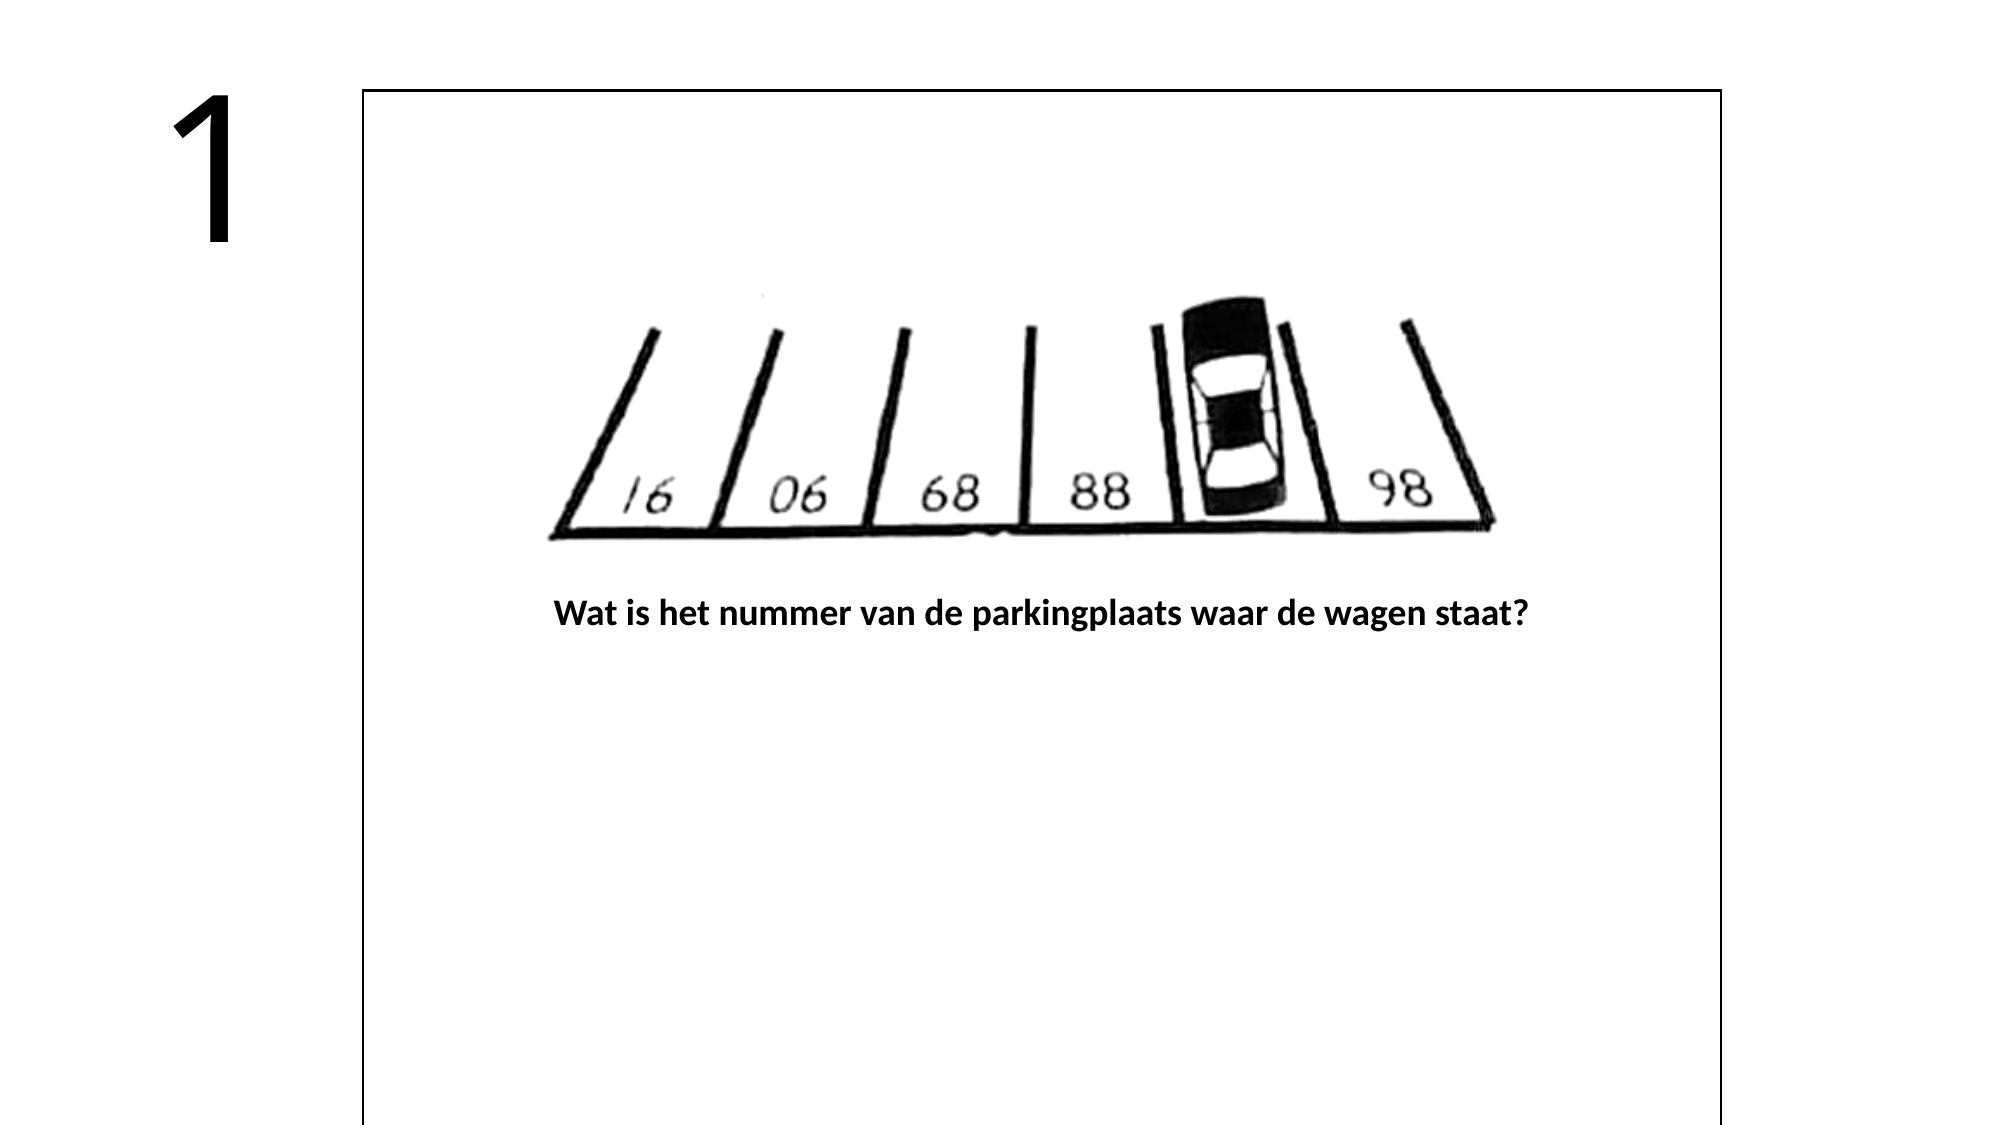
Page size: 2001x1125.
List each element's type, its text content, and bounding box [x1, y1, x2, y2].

picture [538, 278, 1506, 549]
title 1 [140, 56, 306, 296]
text_box Wat is het nummer van de parkingplaats waar de wagen staat? [362, 89, 1722, 1125]
